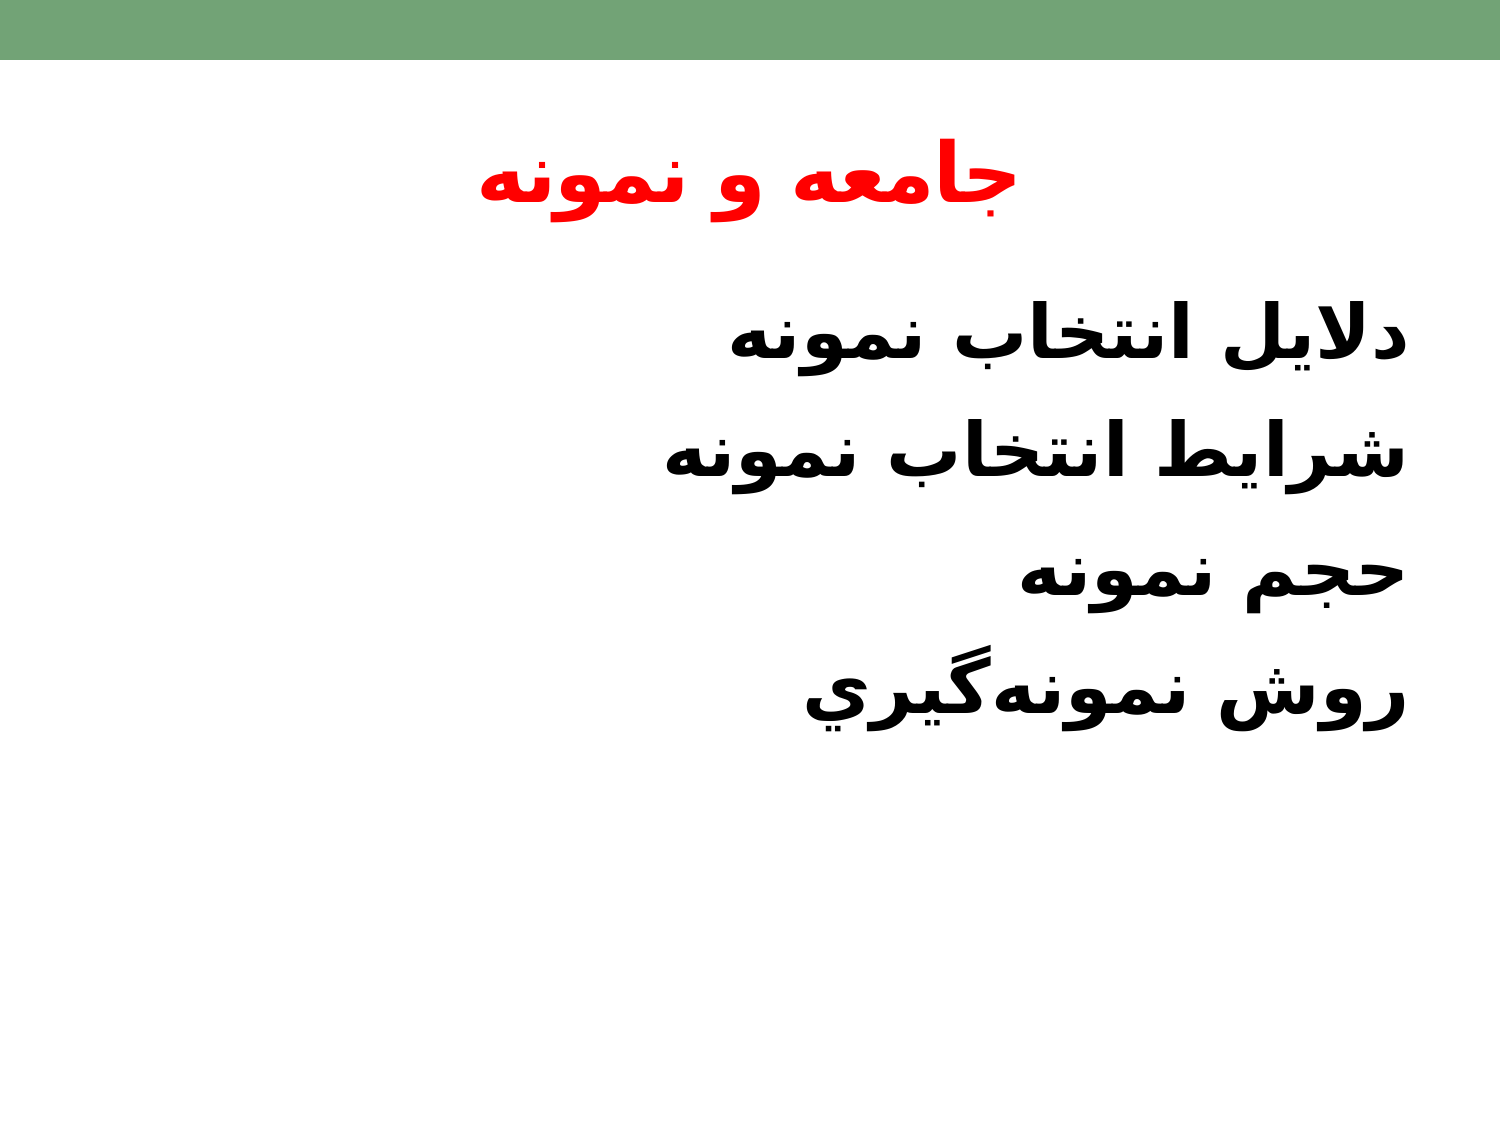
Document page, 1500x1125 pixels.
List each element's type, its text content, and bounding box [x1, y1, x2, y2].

list دلايل انتخاب نمونه شرايط انتخاب نمونه حجم نمونه روش نمونه‌گيري [75, 262, 1425, 1063]
title جامعه و نمونه [75, 87, 1425, 250]
